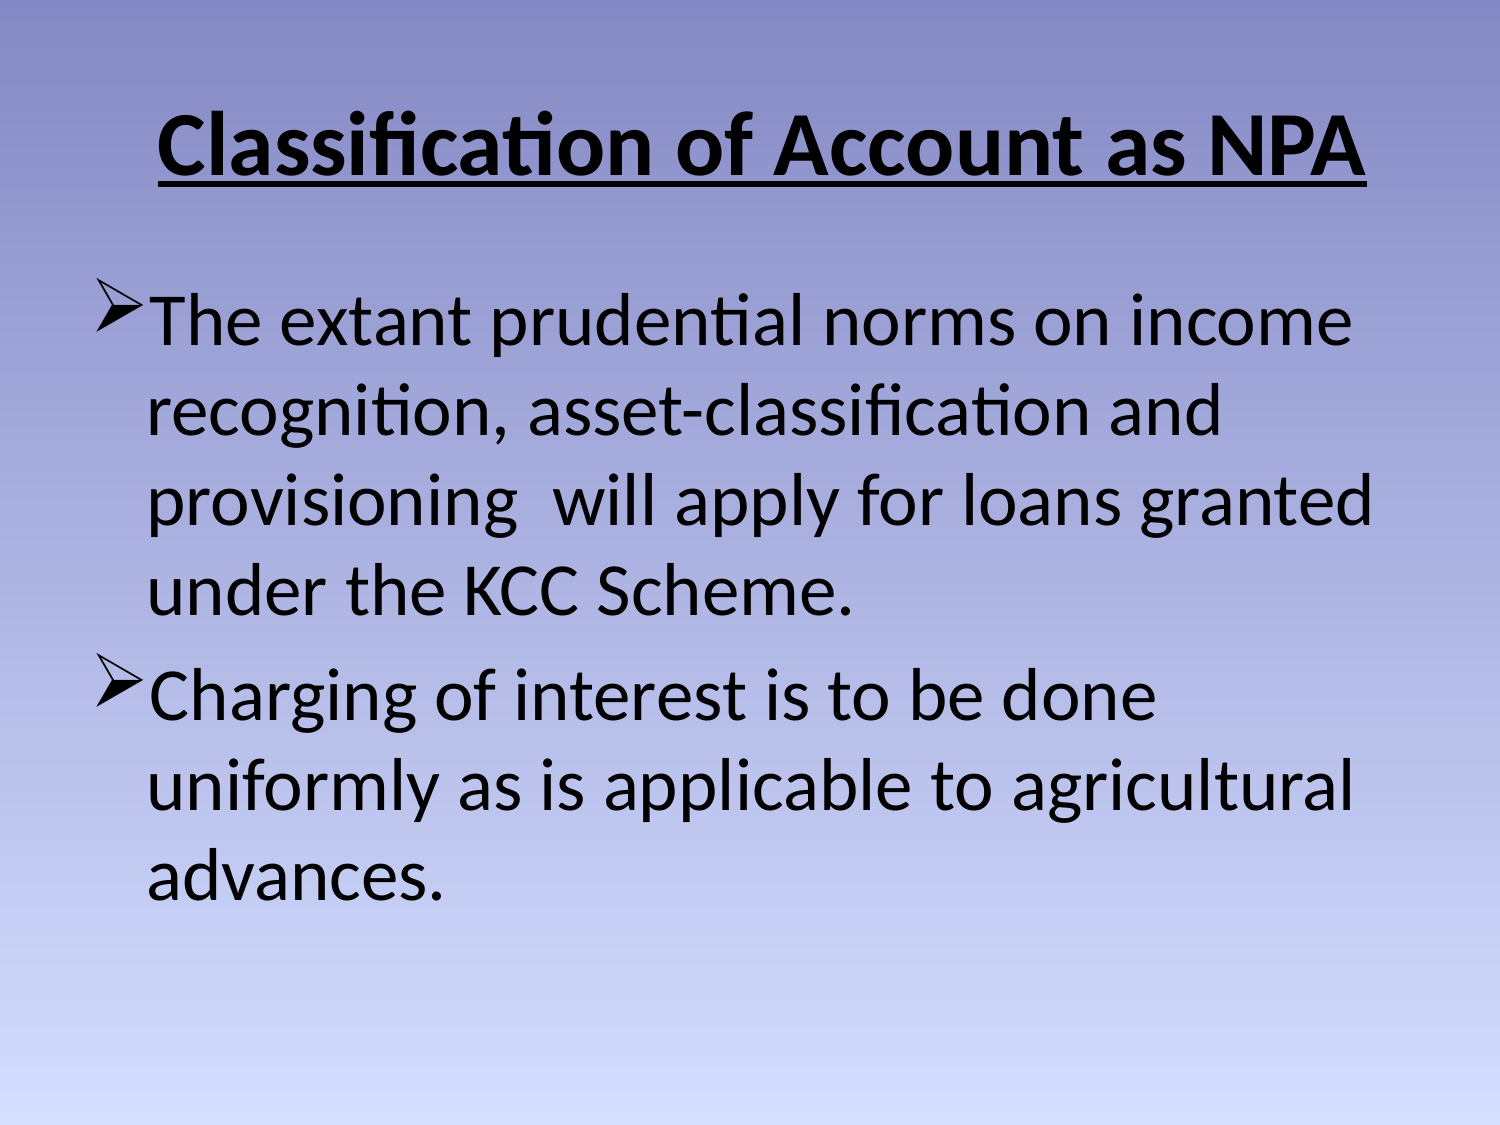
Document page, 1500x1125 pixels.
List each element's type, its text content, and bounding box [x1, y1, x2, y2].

title Classification of Account as NPA [50, 45, 1475, 233]
list The extant prudential norms on income recognition, asset-classification and provisioning will apply for loans granted under the KCC Scheme. Charging of interest is to be done uniformly as is applicable to agricultural advances. [75, 262, 1425, 1005]
